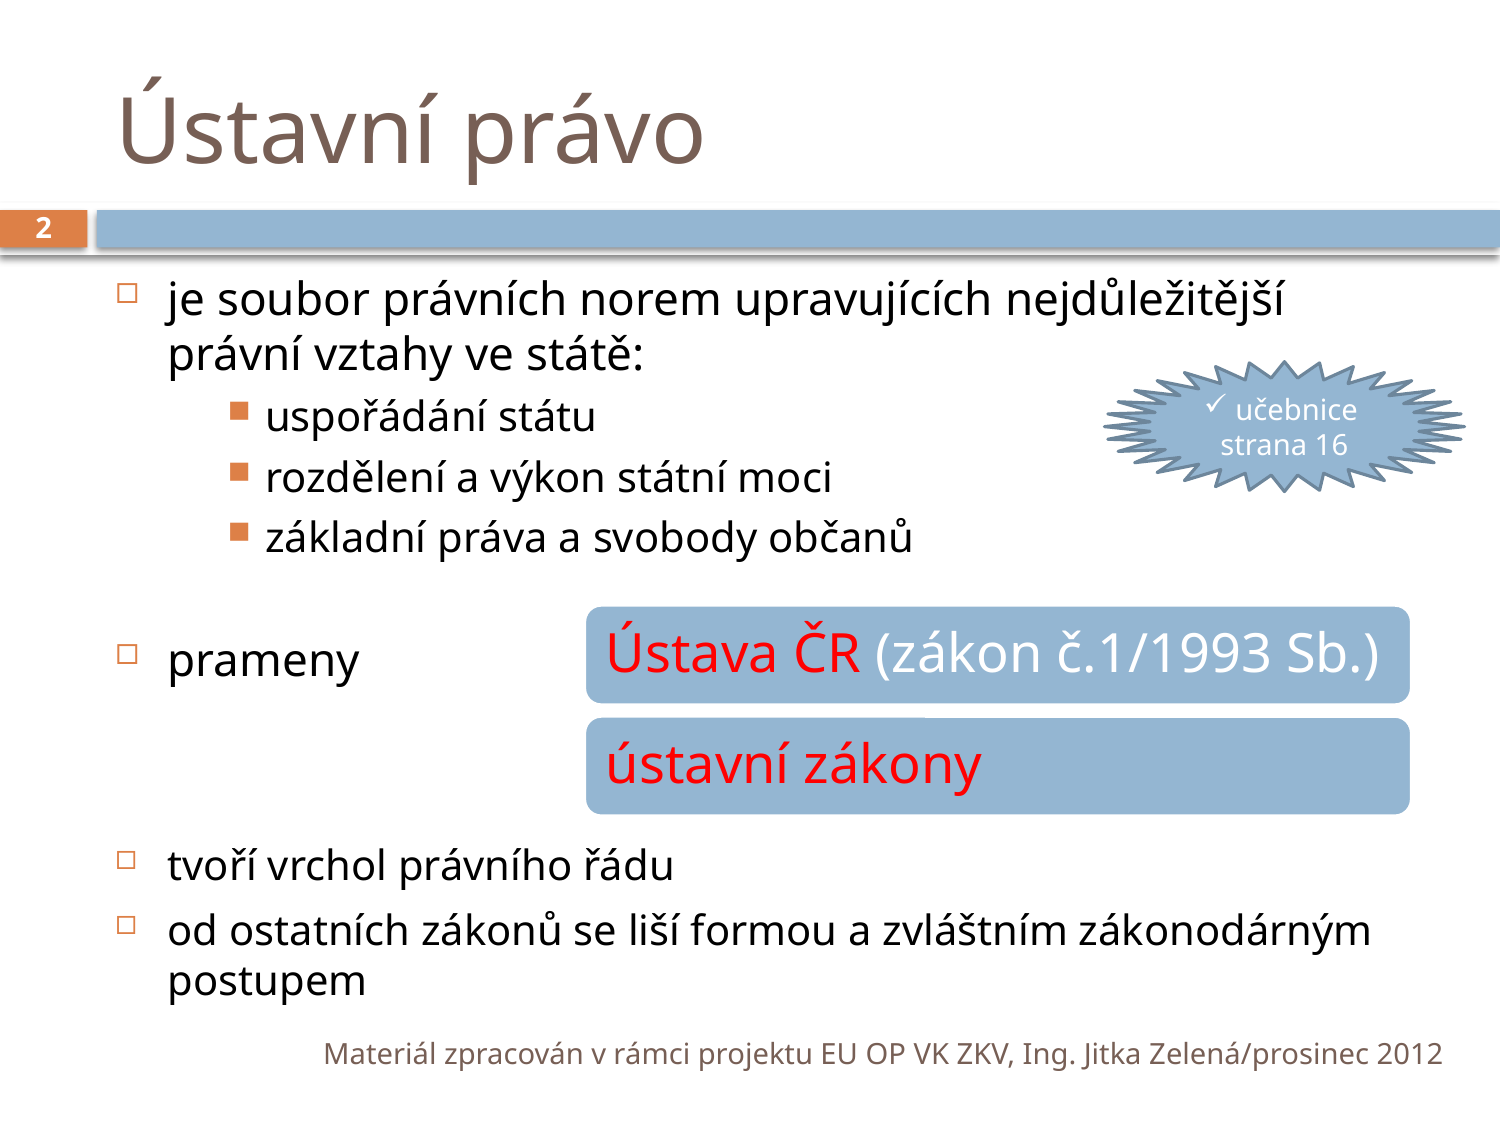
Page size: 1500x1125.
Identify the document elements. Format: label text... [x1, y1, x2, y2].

title Ústavní právo [100, 45, 1438, 209]
text_box učebnice strana 16 [1102, 360, 1467, 494]
list je soubor právních norem upravujících nejdůležitější právní vztahy ve státě: uspořádání státu rozdělení a výkon státní moci základní práva a svobody občanů prameny tvoří vrchol právního řádu od ostatních zákonů se liší formou a zvláštním zákonodárným postupem [100, 262, 1438, 1047]
slide_number 2 [0, 208, 88, 249]
footer Materiál zpracován v rámci projektu EU OP VK ZKV, Ing. Jitka Zelená/prosinec 2012 [277, 1023, 1460, 1084]
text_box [584, 550, 1412, 870]
